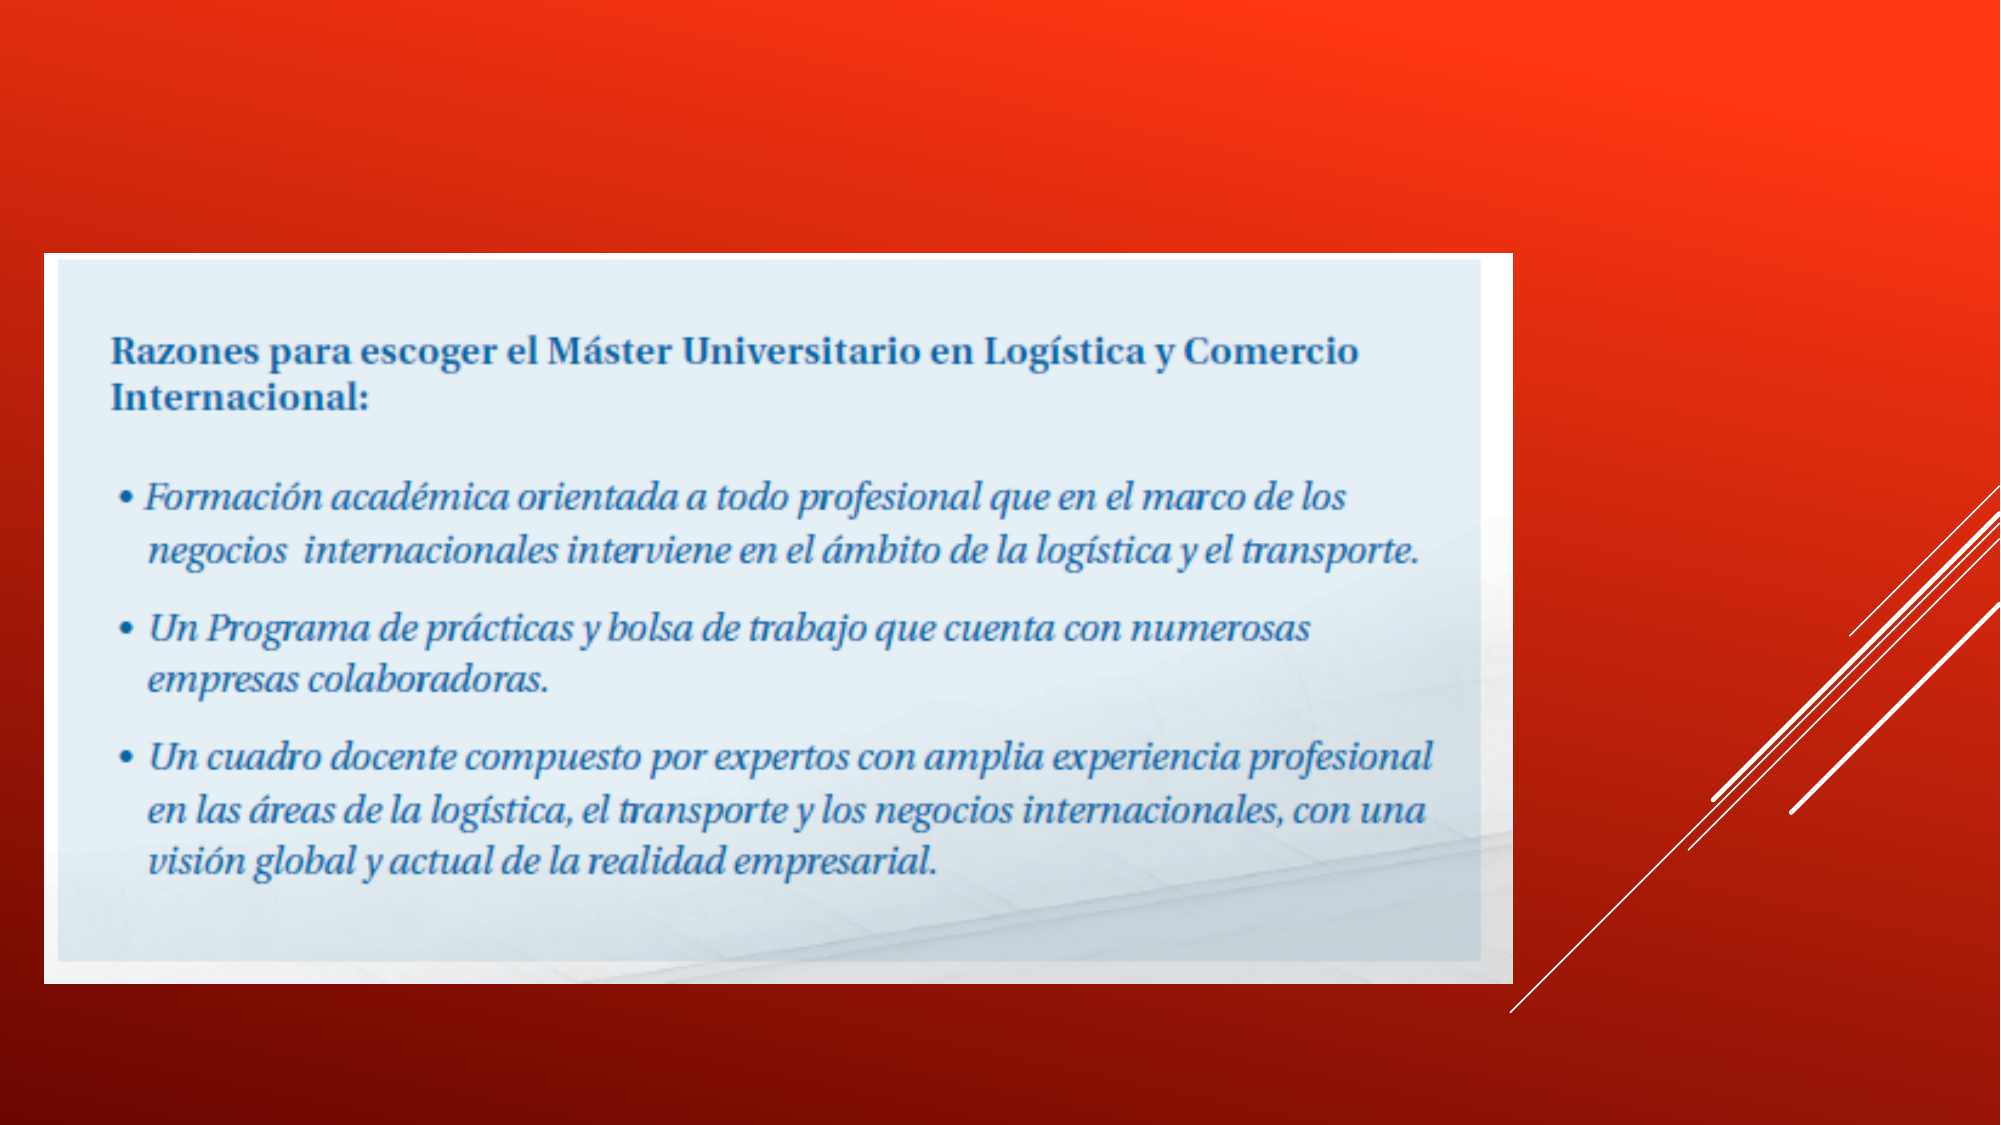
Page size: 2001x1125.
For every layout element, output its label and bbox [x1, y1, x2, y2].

list [44, 252, 1513, 984]
